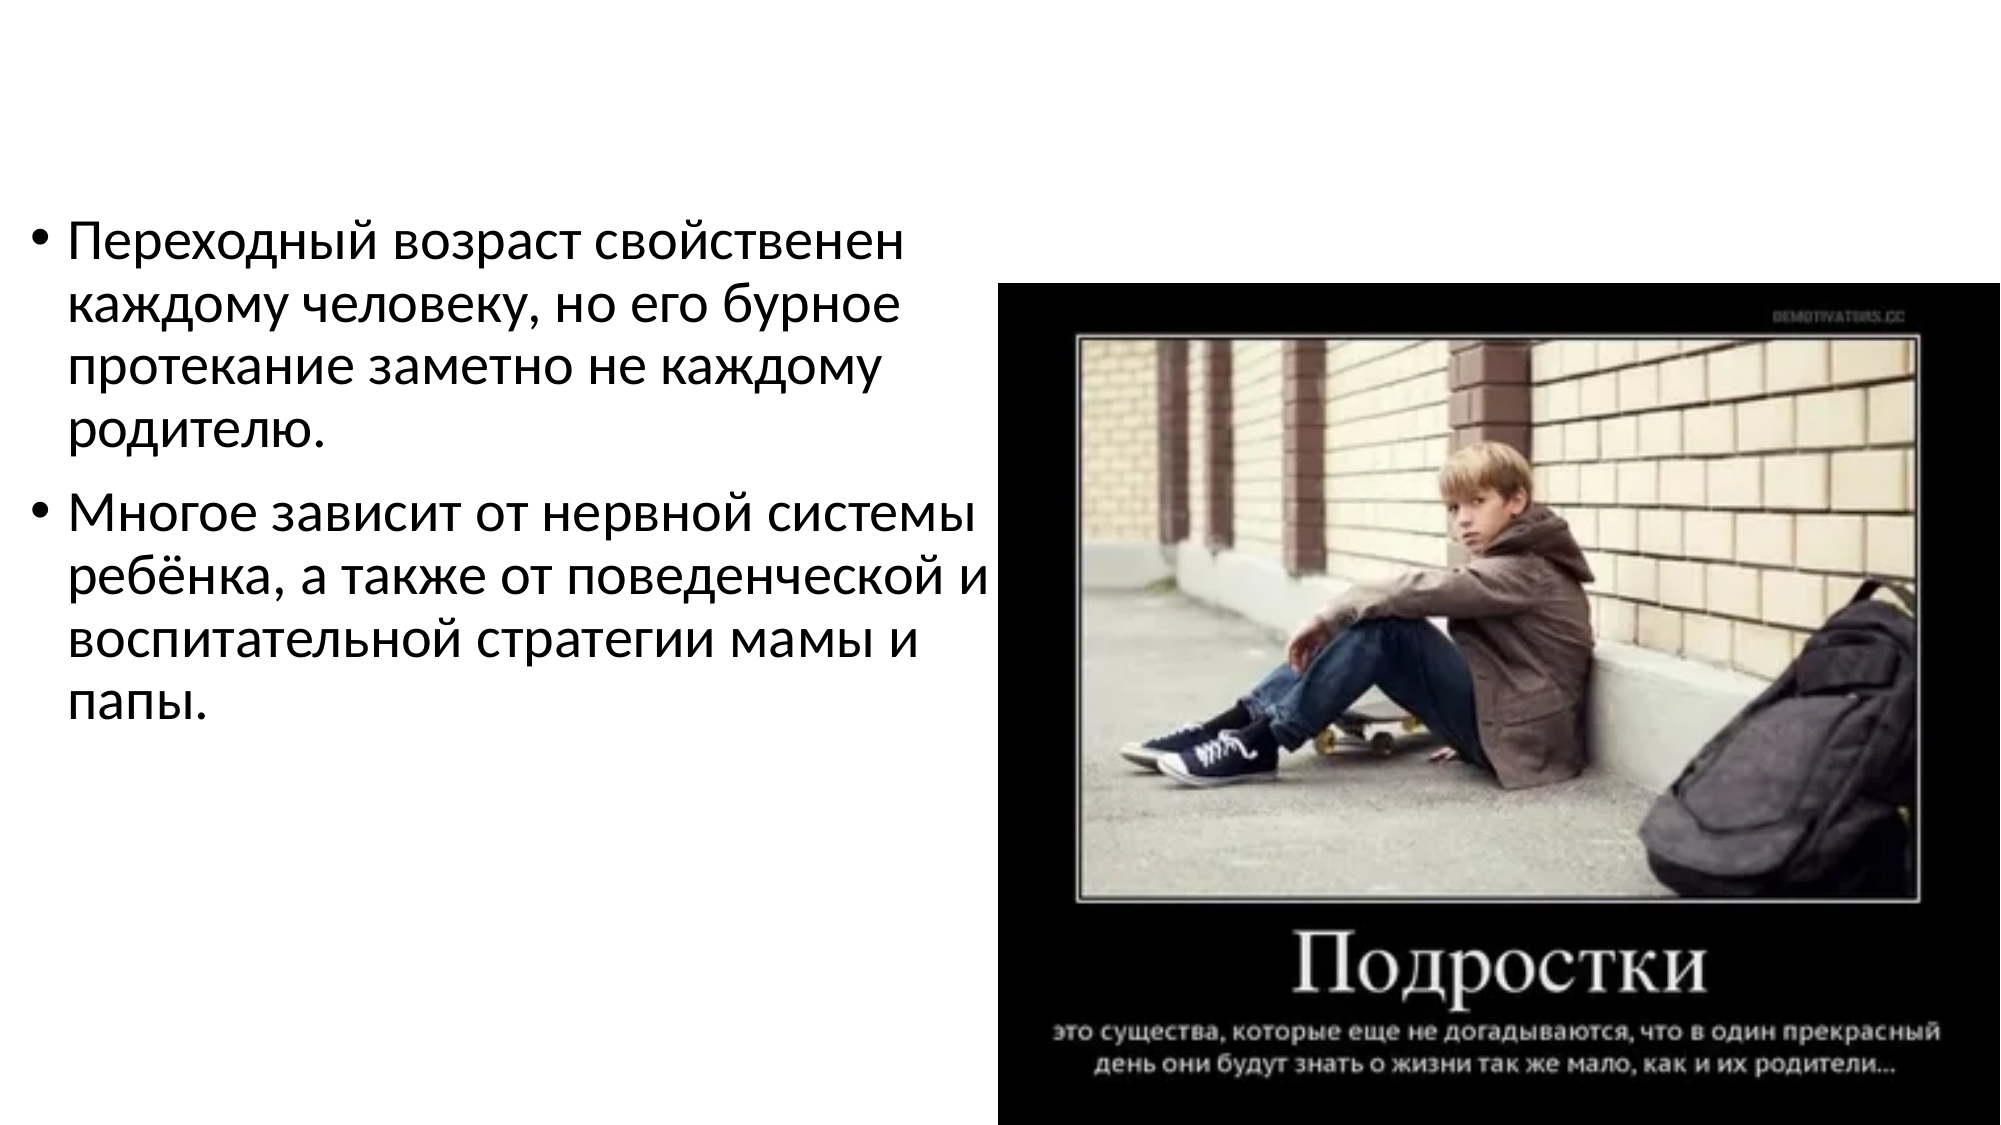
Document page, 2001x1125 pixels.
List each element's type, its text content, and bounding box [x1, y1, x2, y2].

list Переходный возраст свойственен каждому человеку, но его бурное протекание заметно не каждому родителю. Многое зависит от нервной системы ребёнка, а также от поведенческой и воспитательной стратегии мамы и папы. [15, 201, 1020, 1014]
picture [998, 283, 2000, 1125]
